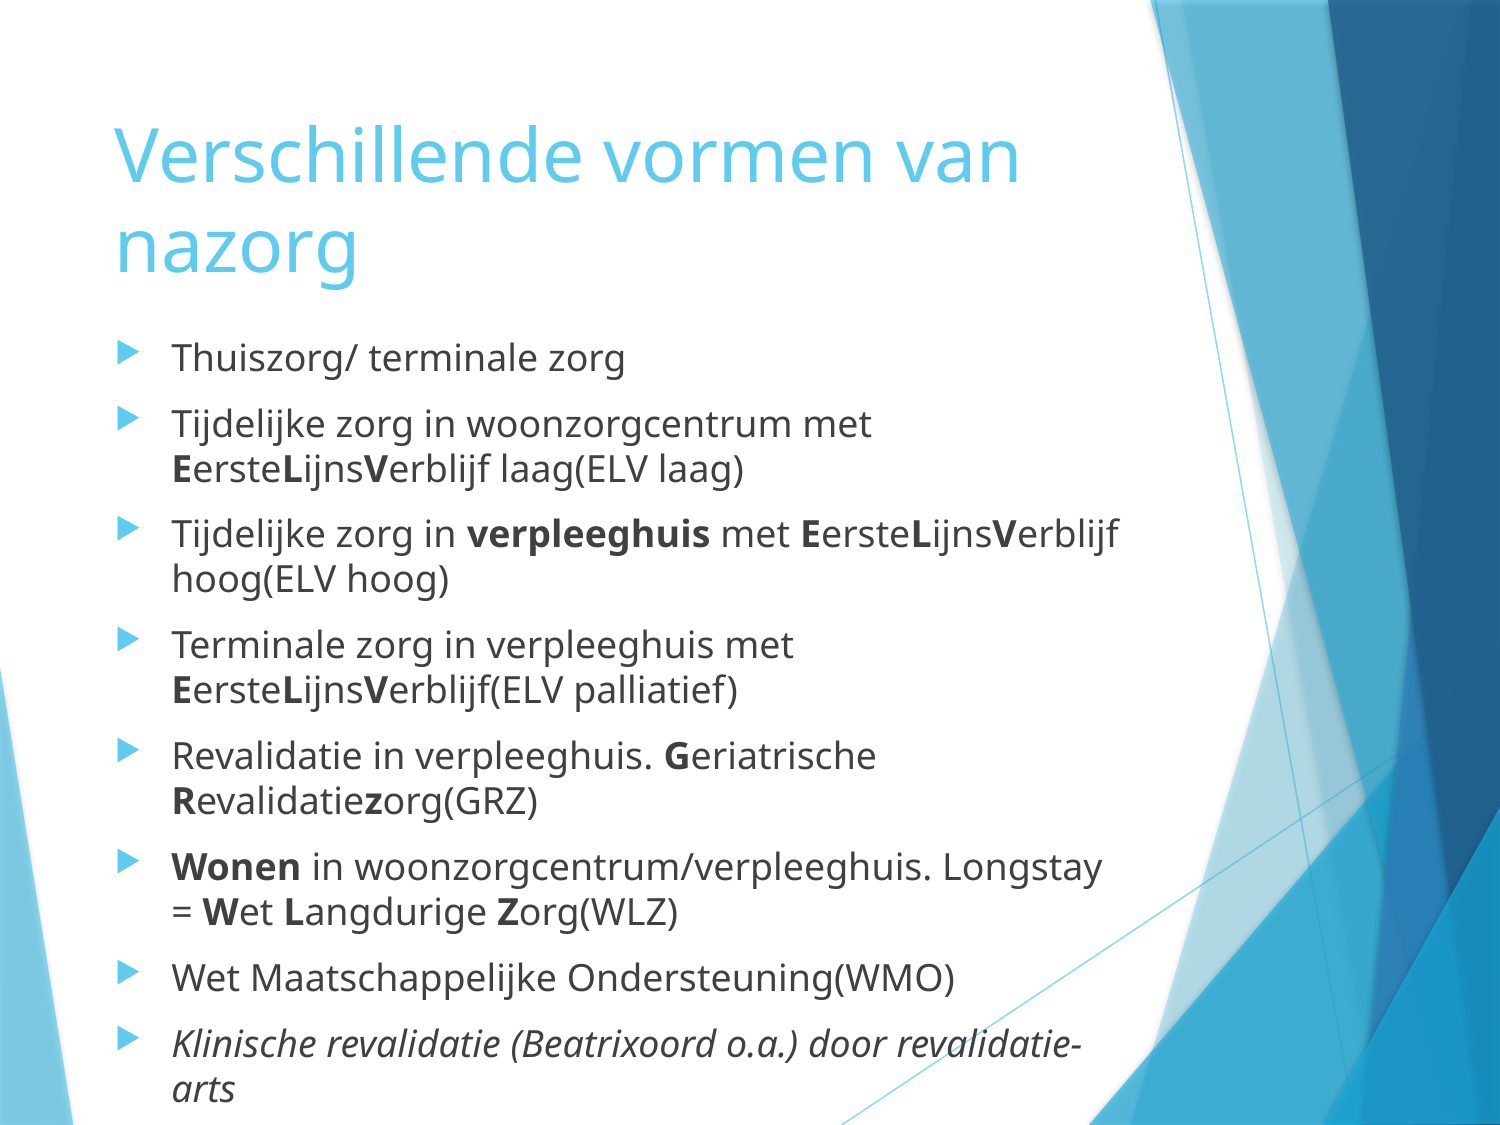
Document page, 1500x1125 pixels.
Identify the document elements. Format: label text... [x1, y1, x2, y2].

title Verschillende vormen van nazorg [99, 99, 1142, 317]
list Thuiszorg/ terminale zorg Tijdelijke zorg in woonzorgcentrum met EersteLijnsVerblijf laag(ELV laag) Tijdelijke zorg in verpleeghuis met EersteLijnsVerblijf hoog(ELV hoog) Terminale zorg in verpleeghuis met EersteLijnsVerblijf(ELV palliatief) Revalidatie in verpleeghuis. Geriatrische Revalidatiezorg(GRZ) Wonen in woonzorgcentrum/verpleeghuis. Longstay = Wet Langdurige Zorg(WLZ) Wet Maatschappelijke Ondersteuning(WMO) Klinische revalidatie (Beatrixoord o.a.) door revalidatie-arts [99, 326, 1142, 992]
